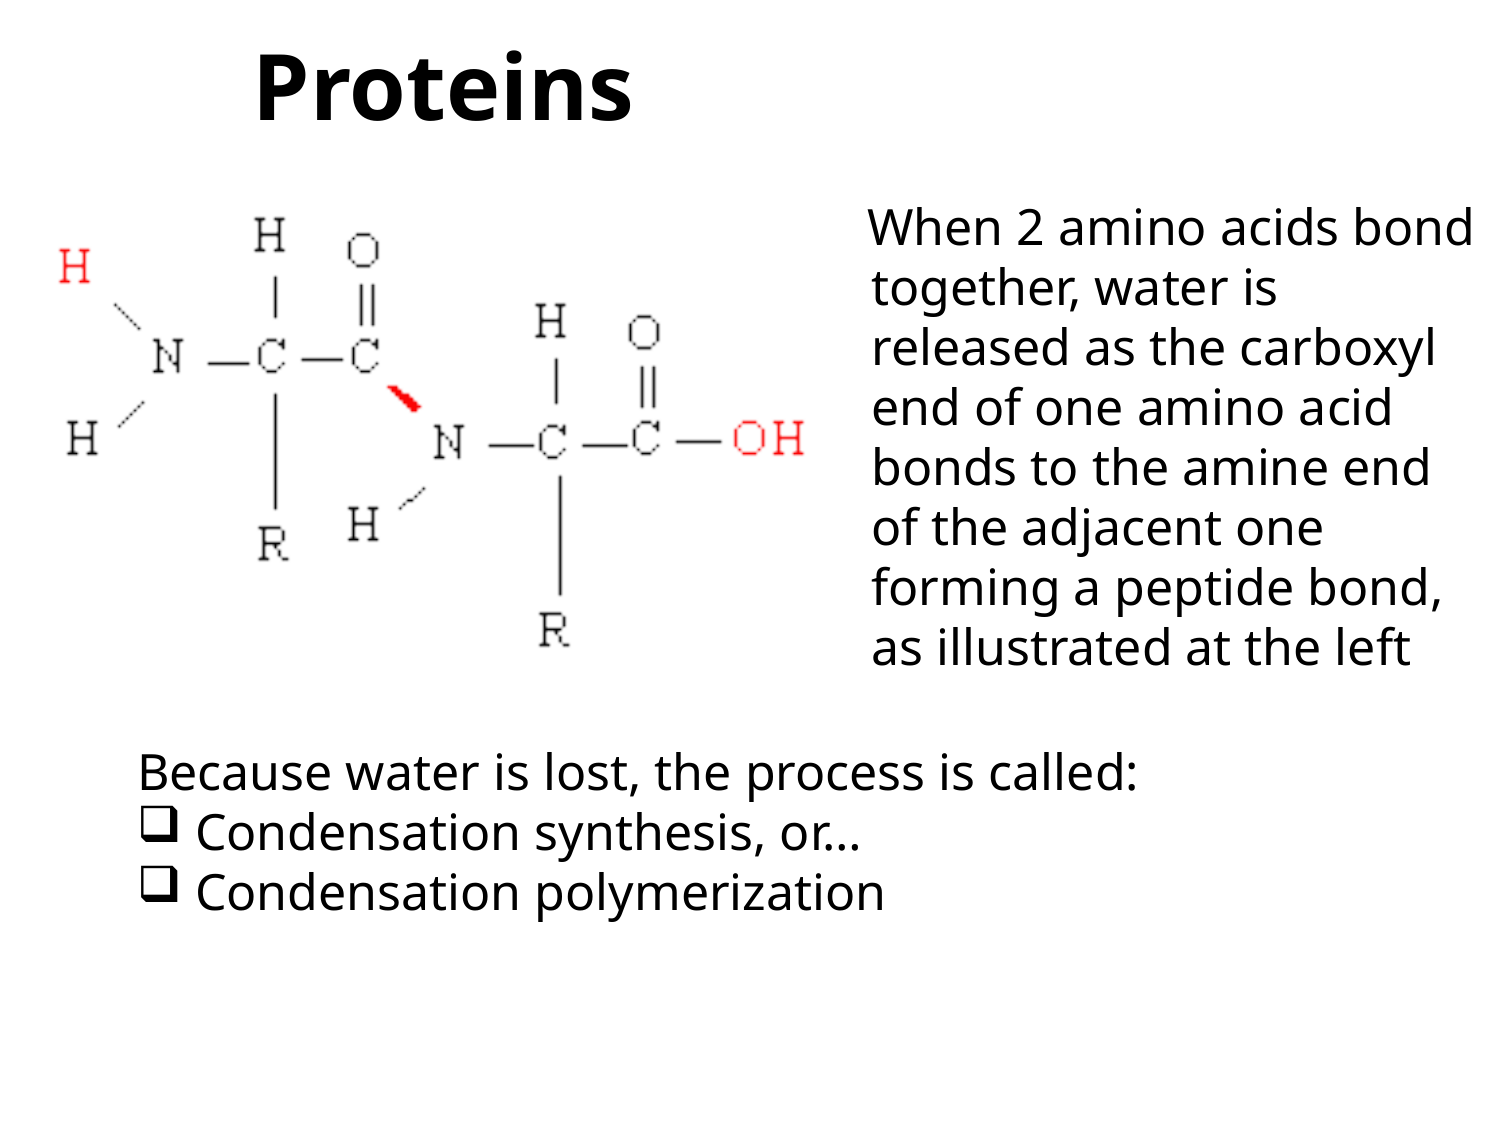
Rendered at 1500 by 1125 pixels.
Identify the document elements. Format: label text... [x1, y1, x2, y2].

list When 2 amino acids bond together, water is released as the carboxyl end of one amino acid bonds to the amine end of the adjacent one forming a peptide bond, as illustrated at the left. [799, 187, 1500, 726]
title Proteins [212, 0, 676, 168]
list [37, 199, 826, 668]
text_box Because water is lost, the process is called: Condensation synthesis, or… Condensation polymerization [122, 733, 1413, 929]
